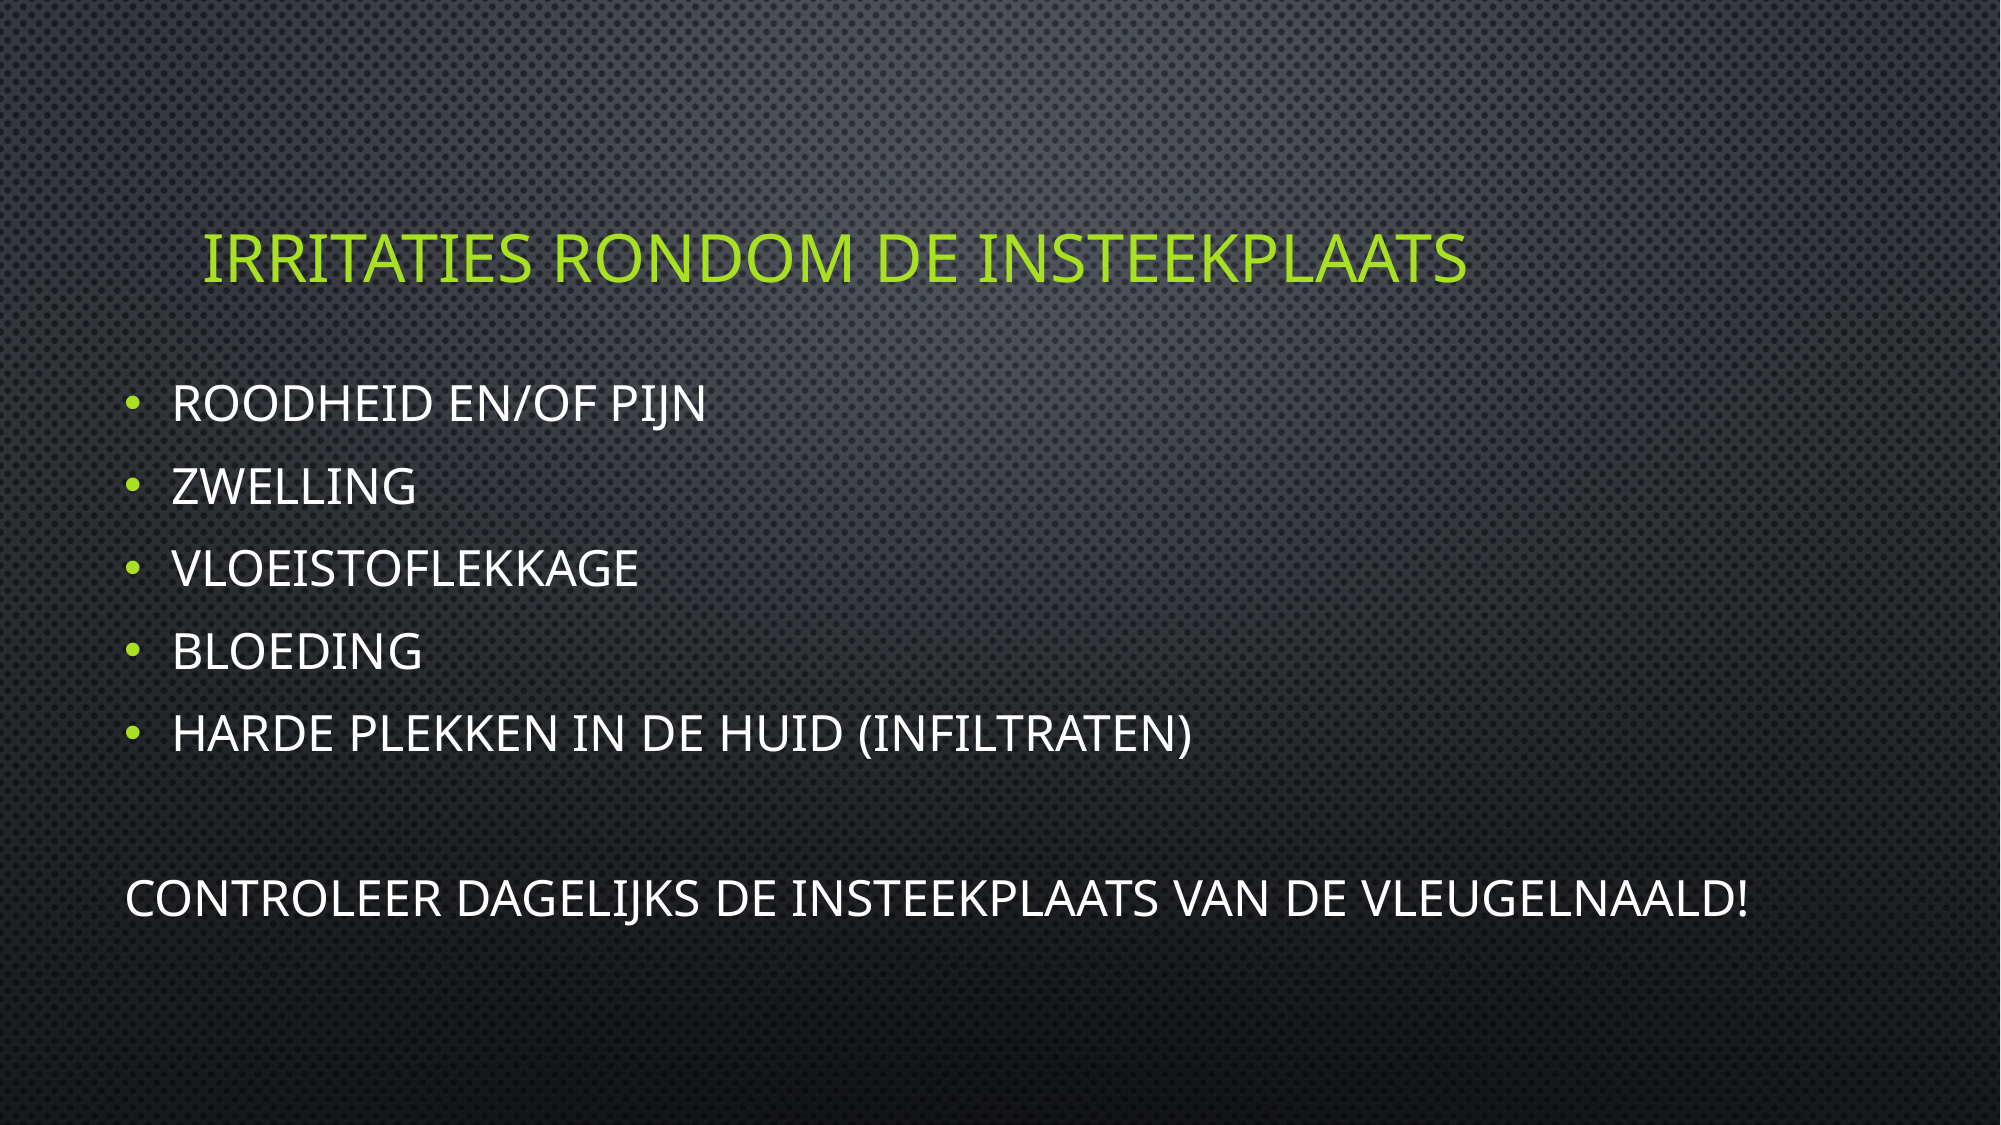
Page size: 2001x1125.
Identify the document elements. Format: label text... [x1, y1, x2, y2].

list roodheid en/of pijn zwelling vloeistoflekkage bloeding harde plekken in de huid (infiltraten) Controleer dagelijks de insteekplaats van de vleugelnaald! [109, 322, 1813, 1060]
title Irritaties rondom de insteekplaats [187, 99, 1813, 322]
